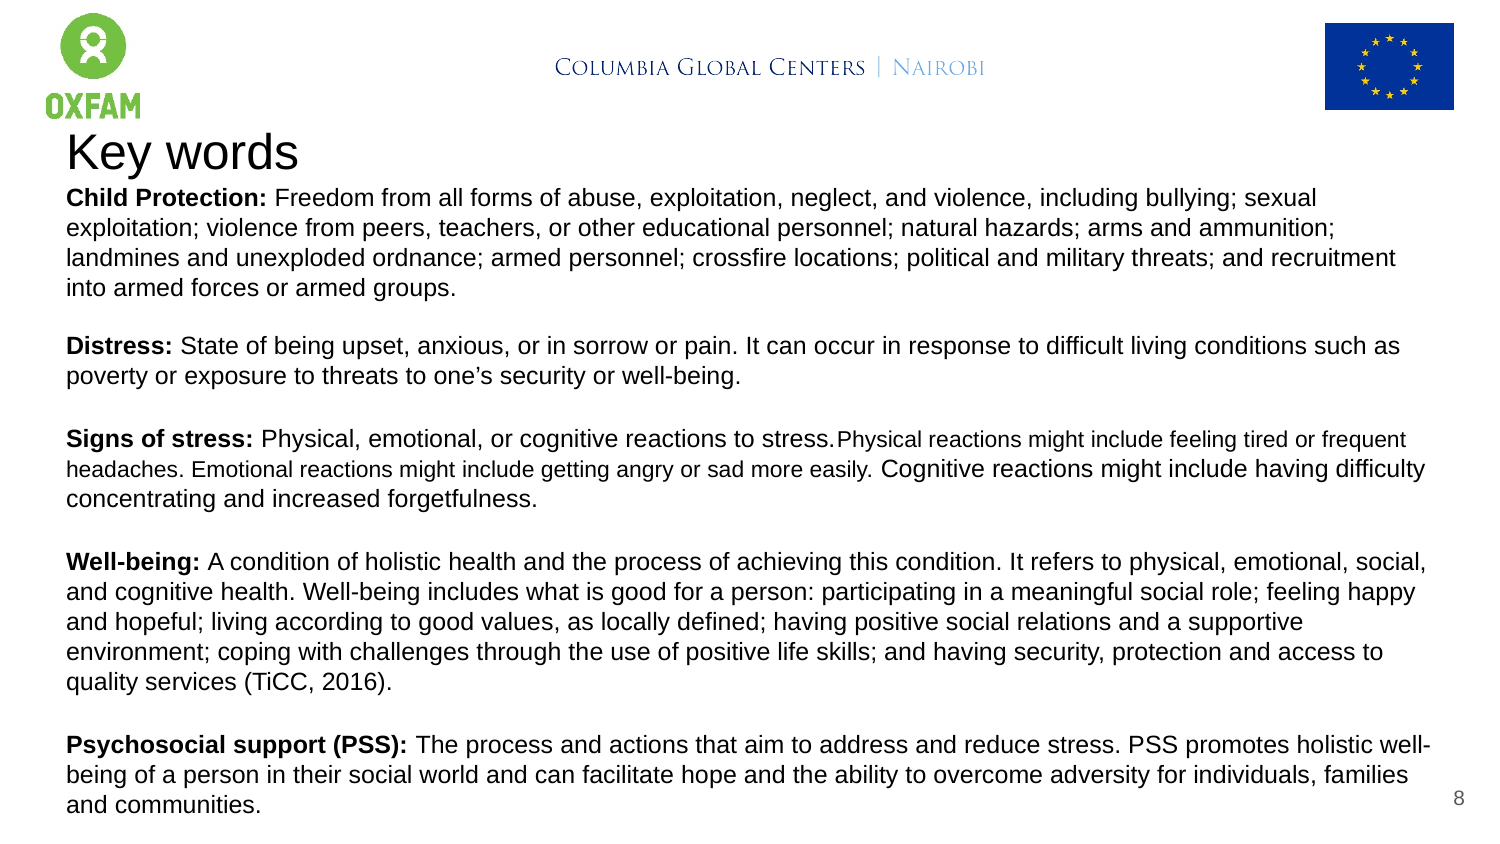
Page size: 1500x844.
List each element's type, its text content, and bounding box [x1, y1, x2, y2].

list Child Protection: Freedom from all forms of abuse, exploitation, neglect, and violence, including bullying; sexual exploitation; violence from peers, teachers, or other educational personnel; natural hazards; arms and ammunition; landmines and unexploded ordnance; armed personnel; crossfire locations; political and military threats; and recruitment into armed forces or armed groups. Distress: State of being upset, anxious, or in sorrow or pain. It can occur in response to difficult living conditions such as poverty or exposure to threats to one’s security or well-being. Signs of stress: Physical, emotional, or cognitive reactions to stress.Physical reactions might include feeling tired or frequent headaches. Emotional reactions might include getting angry or sad more easily. Cognitive reactions might include having difficulty concentrating and increased forgetfulness. Well-being: A condition of holistic health and the process of achieving this condition. It refers to physical, emotional, social, and cognitive health. Well-being includes what is good for a person: participating in a meaningful social role; feeling happy and hopeful; living according to good values, as locally defined; having positive social relations and a supportive environment; coping with challenges through the use of positive life skills; and having security, protection and access to quality services (TiCC, 2016). Psychosocial support (PSS): The process and actions that aim to address and reduce stress. PSS promotes holistic well-being of a person in their social world and can facilitate hope and the ability to overcome adversity for individuals, families and communities. [51, 166, 1449, 728]
picture [530, 27, 1010, 106]
title Key words [51, 104, 1449, 166]
picture [45, 13, 141, 120]
slide_number 8 [1389, 764, 1480, 830]
picture [1325, 23, 1455, 110]
